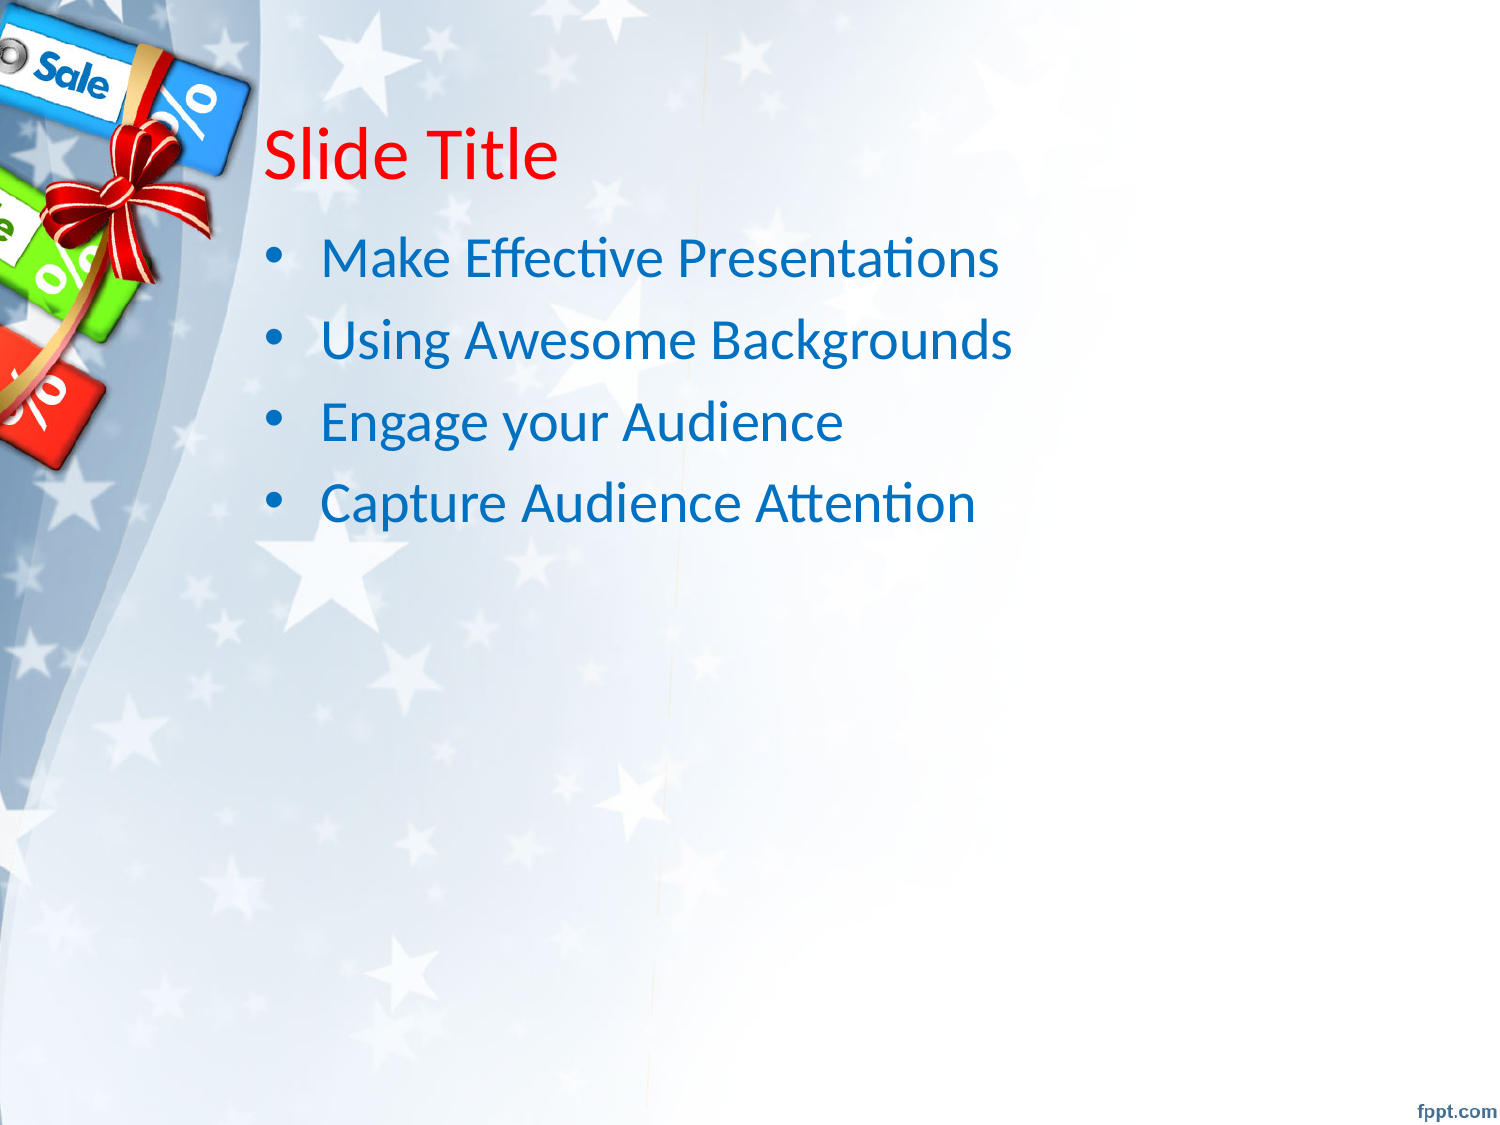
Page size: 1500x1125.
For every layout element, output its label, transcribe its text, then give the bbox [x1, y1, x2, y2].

list Make Effective Presentations Using Awesome Backgrounds Engage your Audience Capture Audience Attention [248, 211, 1352, 939]
title Slide Title [248, 86, 1352, 211]
picture [0, 0, 1500, 1125]
